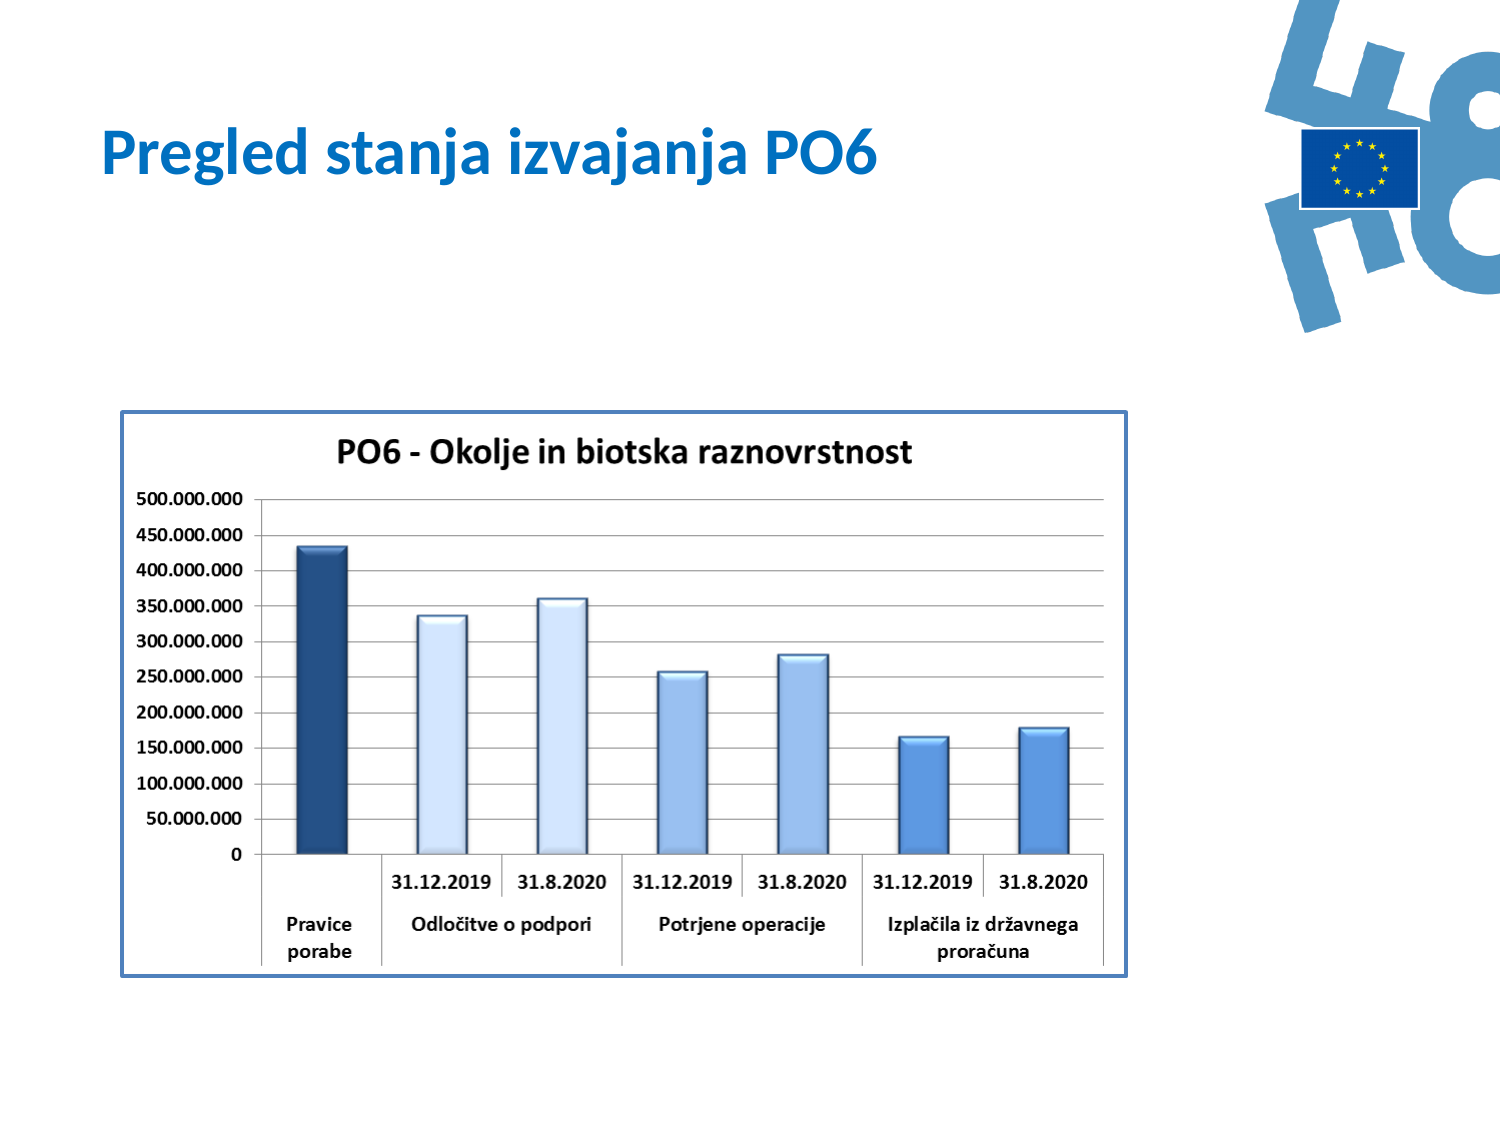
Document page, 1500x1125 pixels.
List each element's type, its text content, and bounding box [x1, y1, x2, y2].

picture [120, 410, 1128, 978]
picture [1264, 0, 1500, 333]
text_box Pregled stanja izvajanja PO6 [86, 100, 1170, 195]
